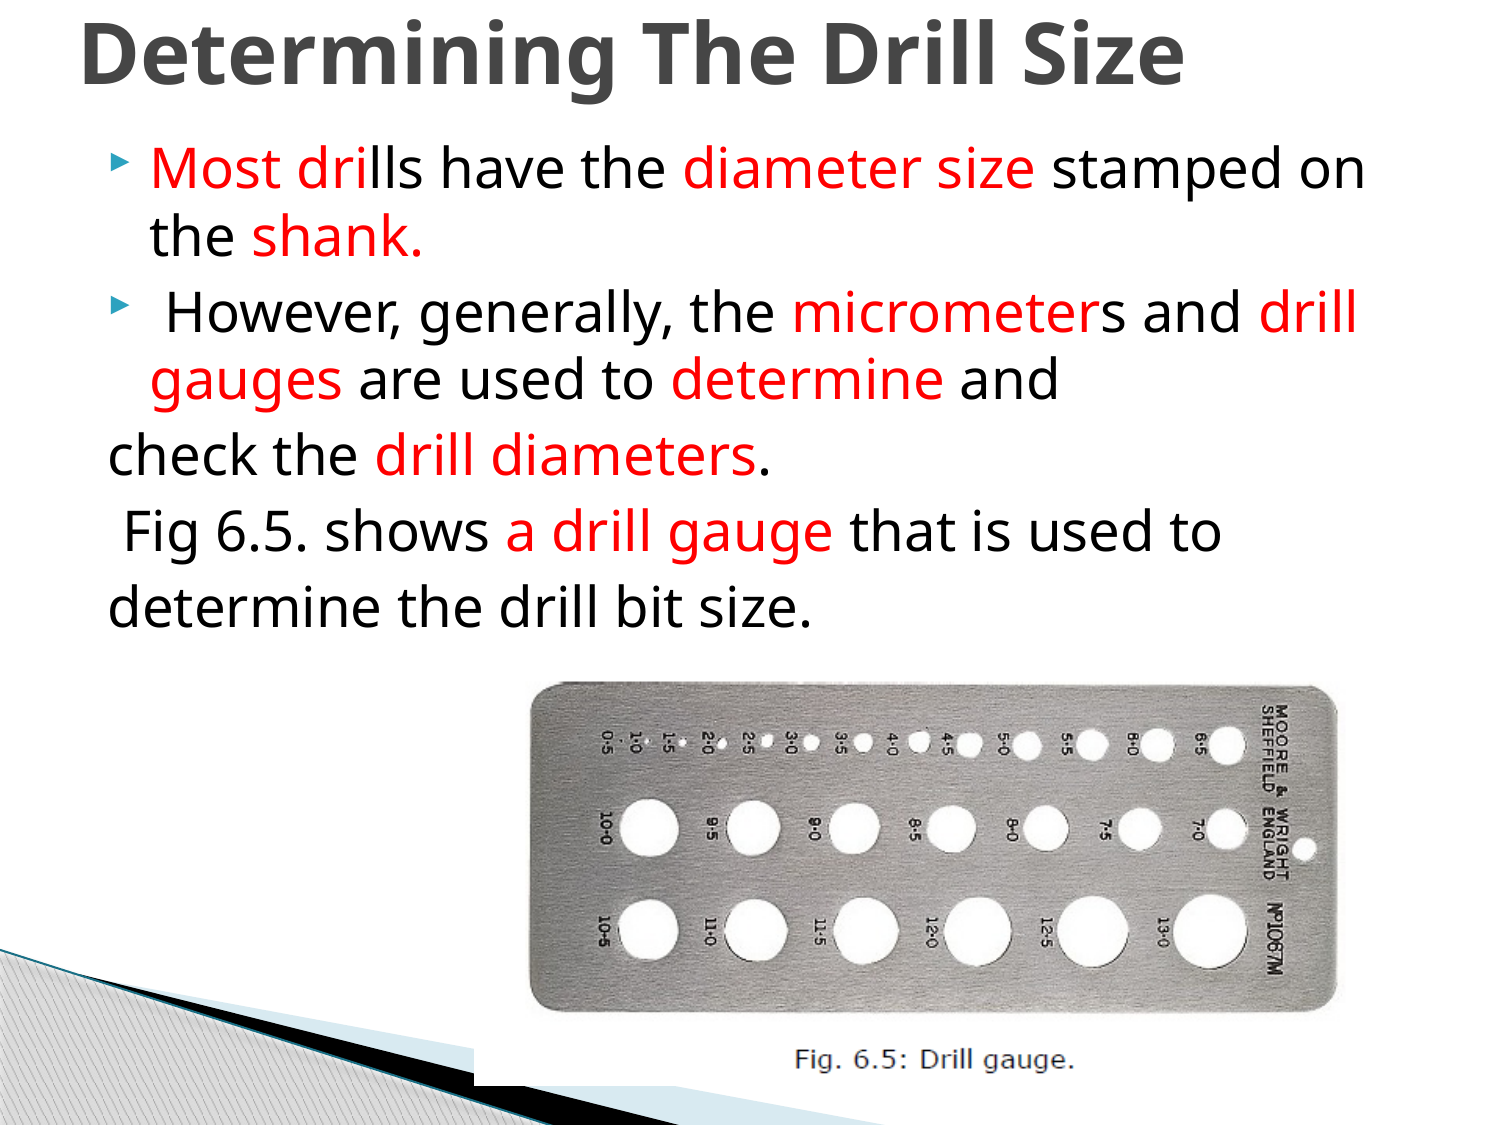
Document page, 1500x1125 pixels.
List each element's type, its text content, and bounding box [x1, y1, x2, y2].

picture [474, 674, 1355, 1087]
title Determining The Drill Size [62, 0, 1425, 125]
list Most drills have the diameter size stamped on the shank. However, generally, the micrometers and drill gauges are used to determine and check the drill diameters. Fig 6.5. shows a drill gauge that is used to determine the drill bit size. [75, 125, 1425, 986]
